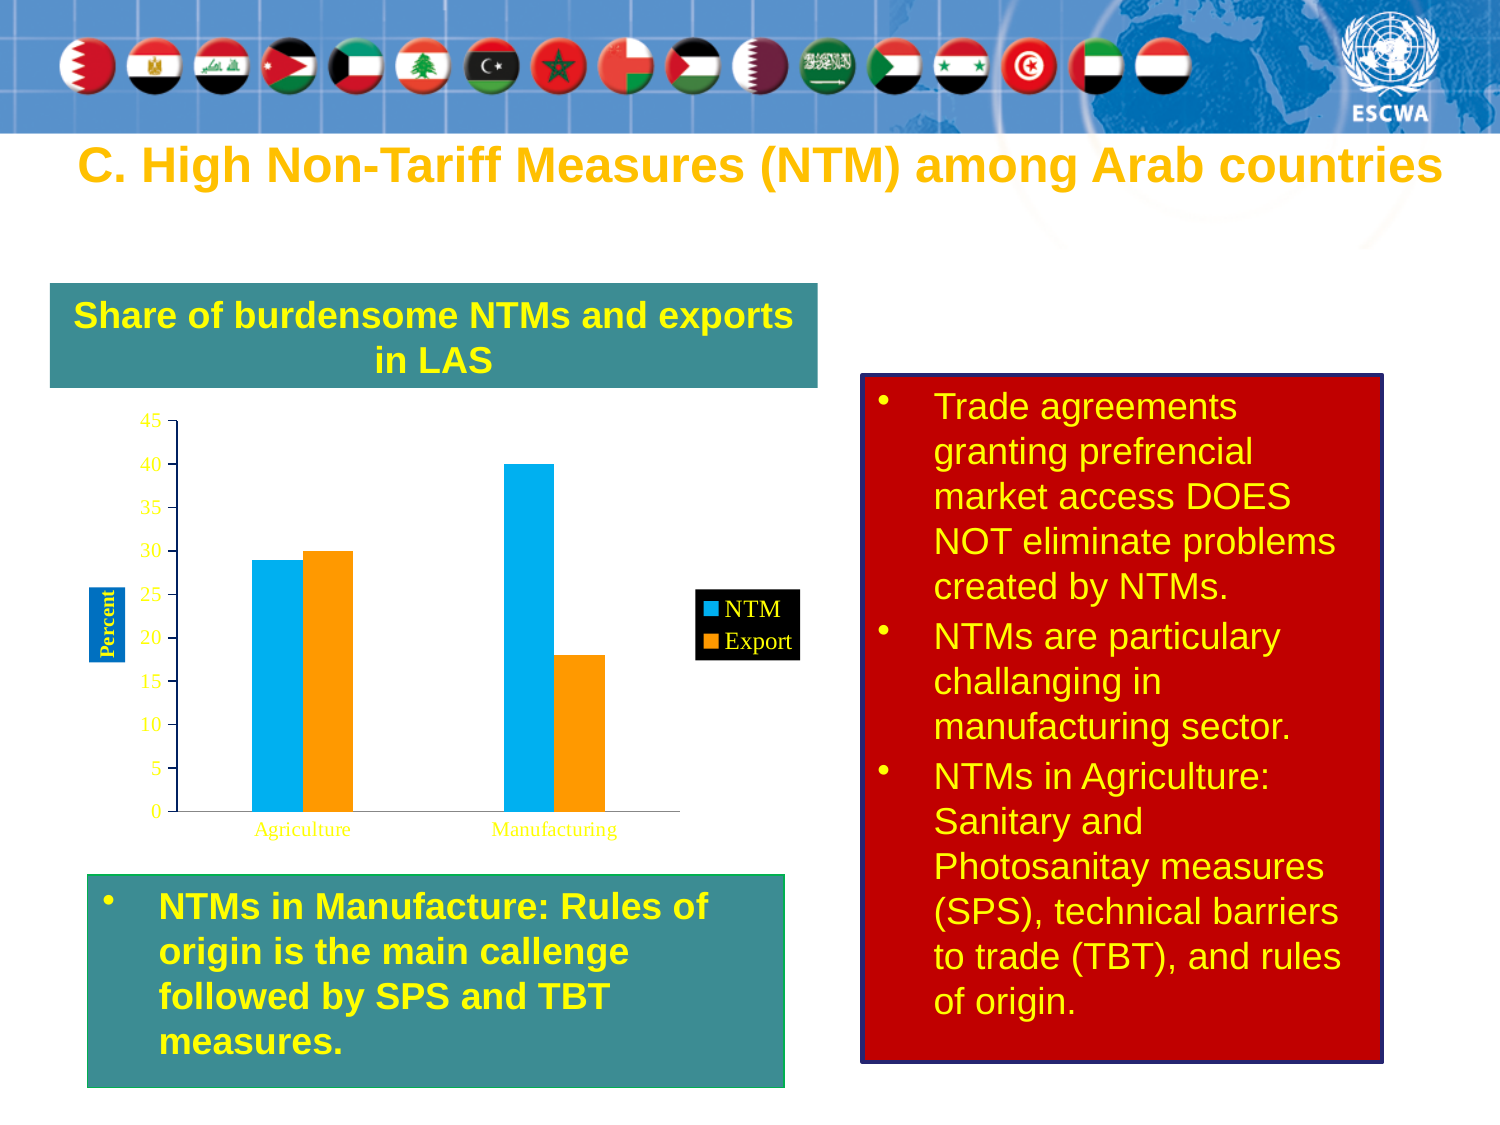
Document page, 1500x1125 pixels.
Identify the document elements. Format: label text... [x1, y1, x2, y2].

text_box NTMs in Manufacture: Rules of origin is the main callenge followed by SPS and TBT measures. [87, 874, 785, 1088]
picture [0, 0, 1500, 1125]
text_box Share of burdensome NTMs and exports in LAS [49, 283, 818, 388]
chart [62, 399, 813, 851]
text_box C. High Non-Tariff Measures (NTM) among Arab countries [62, 124, 1463, 200]
text_box Trade agreements granting prefrencial market access DOES NOT eliminate problems created by NTMs. NTMs are particulary challanging in manufacturing sector. NTMs in Agriculture: Sanitary and Photosanitay measures (SPS), technical barriers to trade (TBT), and rules of origin. [860, 373, 1384, 1064]
